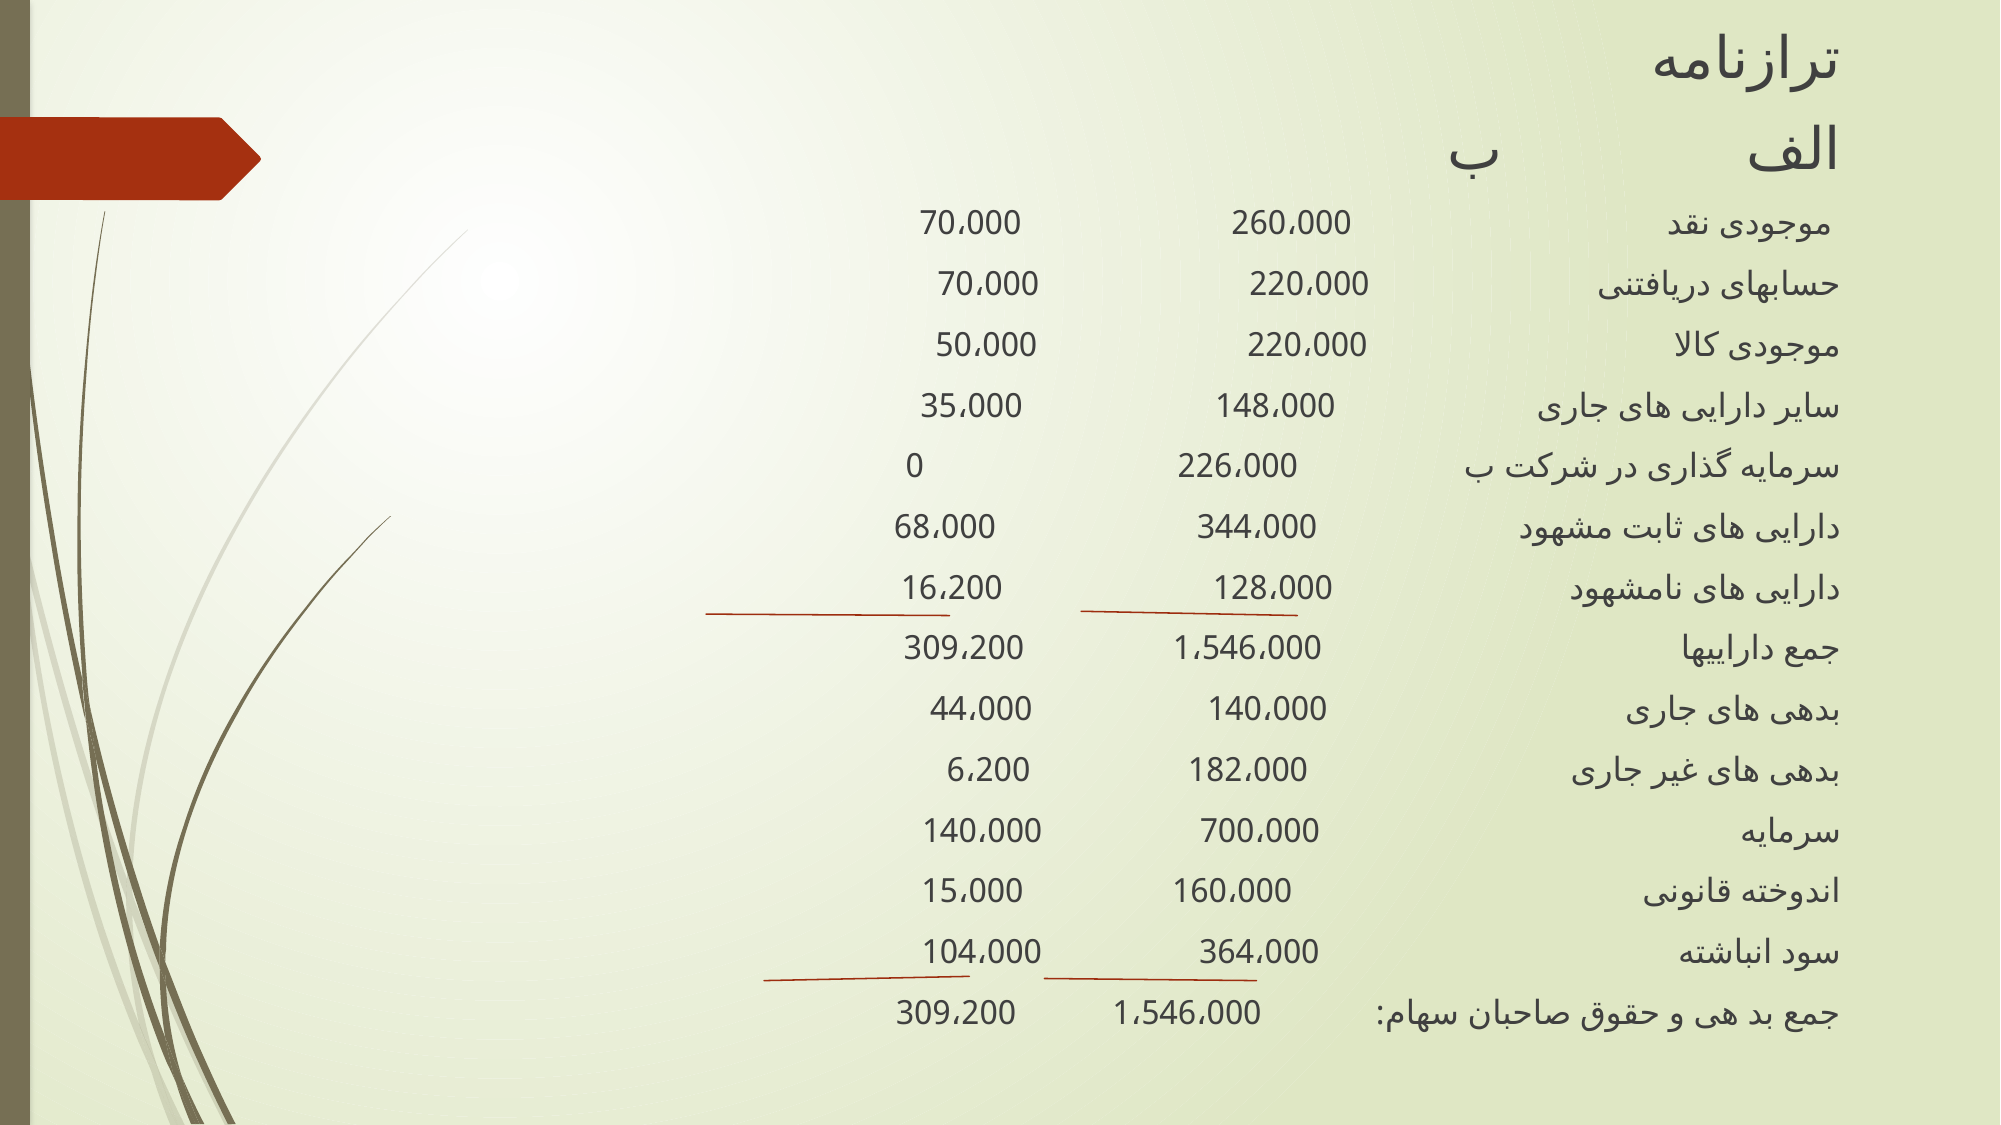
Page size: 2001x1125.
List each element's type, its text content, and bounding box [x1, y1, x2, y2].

list ترازنامه الف ب موجودی نقد 260،000 70،000 حسابهای دریافتنی 220،000 70،000 موجودی کالا 220،000 50،000 سایر دارایی های جاری 148،000 35،000 سرمایه گذاری در شرکت ب 226،000 0 دارایی های ثابت مشهود 344،000 68،000 دارایی های نامشهود 128،000 16،200 جمع داراییها 1،546،000 309،200 بدهی های جاری 140،000 44،000 بدهی های غیر جاری 182،000 6،200 سرمایه 700،000 140،000 اندوخته قانونی 160،000 15،000 سود انباشته 364،000 104،000 جمع بد هی و حقوق صاحبان سهام: 1،546،000 309،200 [393, 12, 1857, 1079]
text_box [1080, 611, 1298, 616]
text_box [763, 976, 970, 981]
